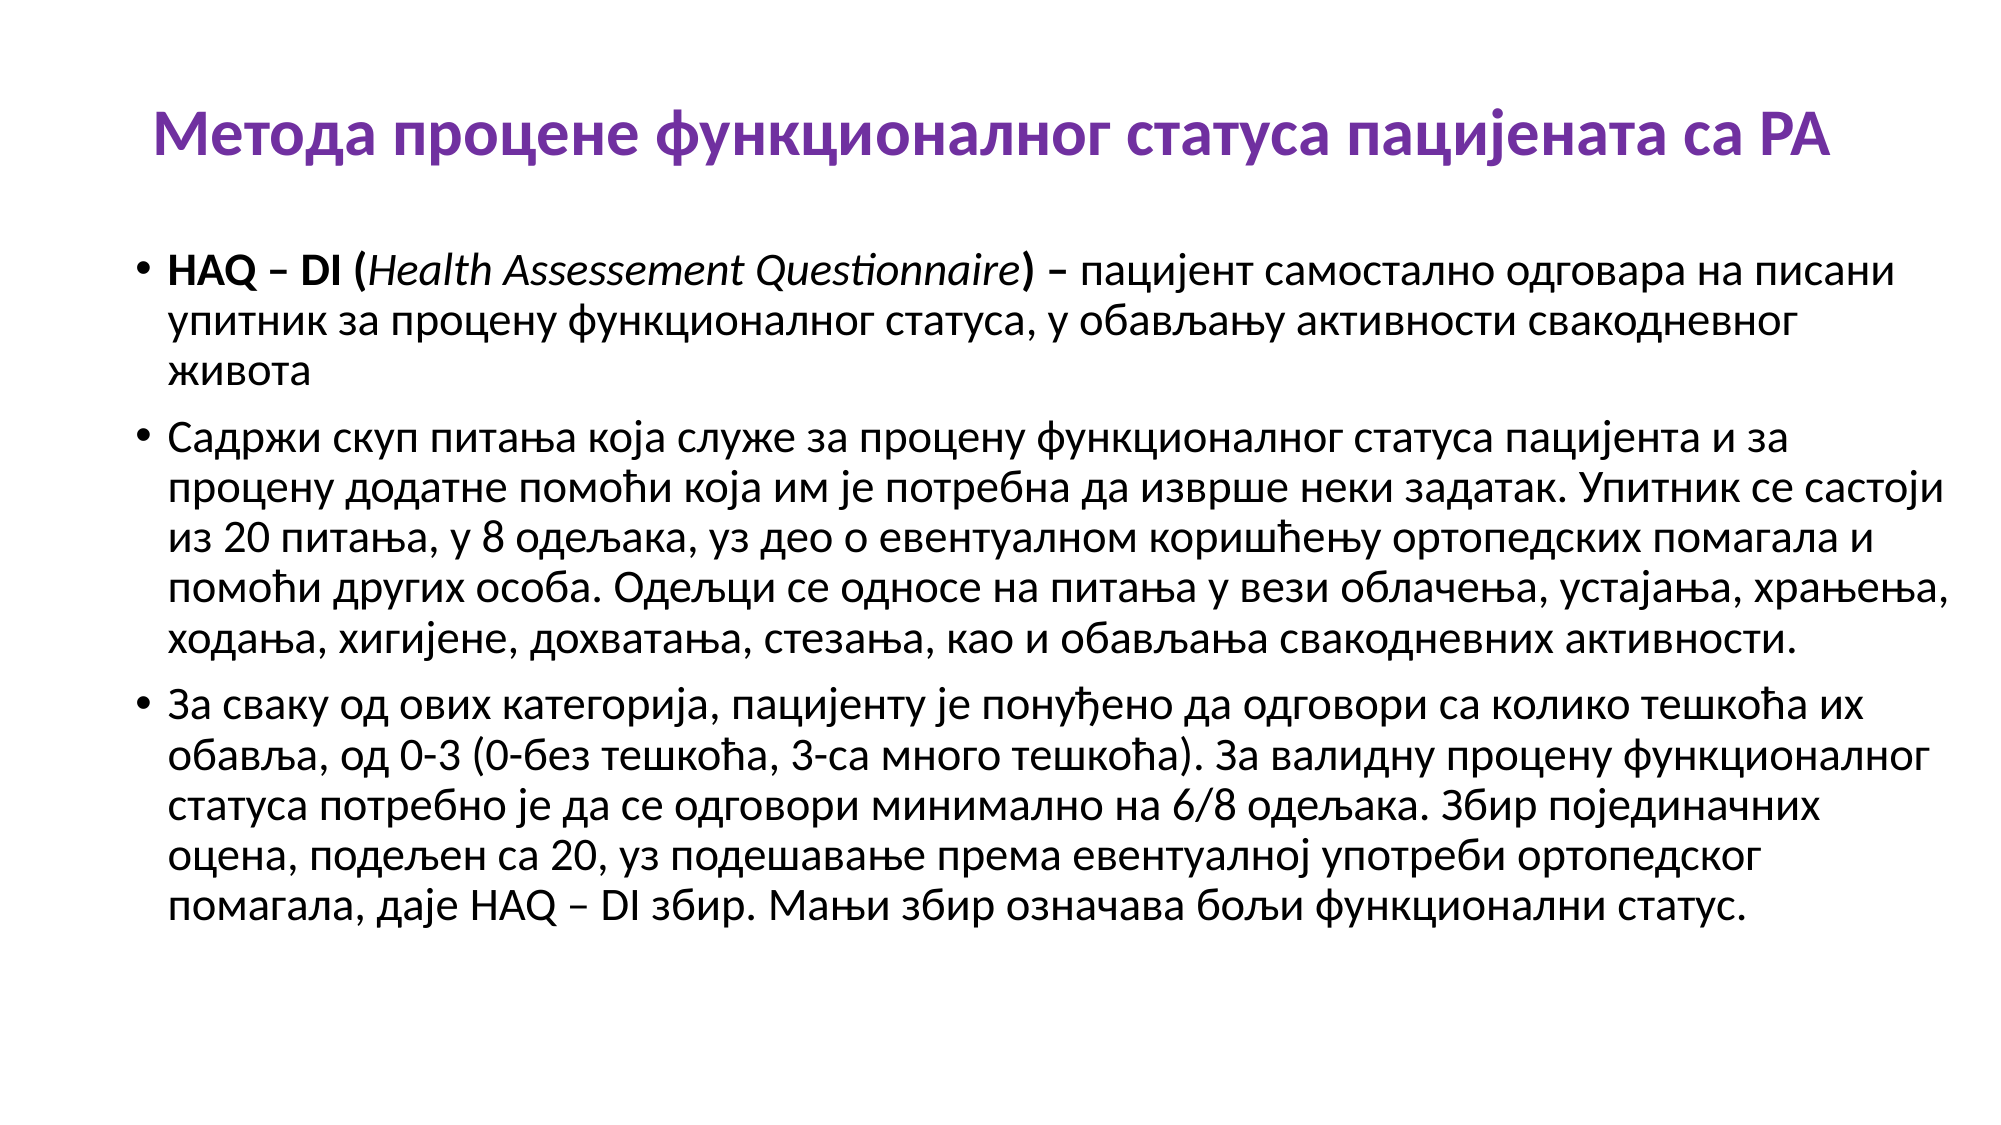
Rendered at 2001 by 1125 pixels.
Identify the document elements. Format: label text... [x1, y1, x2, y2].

title Метода процене функционалног статуса пацијената са РА [137, 59, 1863, 208]
list HAQ – DI (Health Assessement Questionnaire) – пацијент самостално одговара на писани упитник за процену функционалног статуса, у обављању активности свакодневног живота Садржи скуп питања која служе за процену функционалног статуса пацијента и за процену додатне помоћи која им је потребна да изврше неки задатак. Упитник се састоји из 20 питања, у 8 одељака, уз део о евентуалном коришћењу ортопедских помагала и помоћи других особа. Одељци се односе на питања у вези облачења, устајања, храњења, ходања, хигијене, дохватања, стезања, као и обављања свакодневних активности. За сваку од ових категорија, пацијенту је понуђено да одговори са колико тешкоћа их обавља, од 0-3 (0-без тешкоћа, 3-са много тешкоћа). За валидну процену функционалног статуса потребно је да се одговори минимално на 6/8 одељака. Збир појединачних оцена, подељен са 20, уз подешавање према евентуалној употреби ортопедског помагала, даје HAQ – DI збир. Мањи збир означава бољи функционални статус. [120, 237, 1968, 1020]
